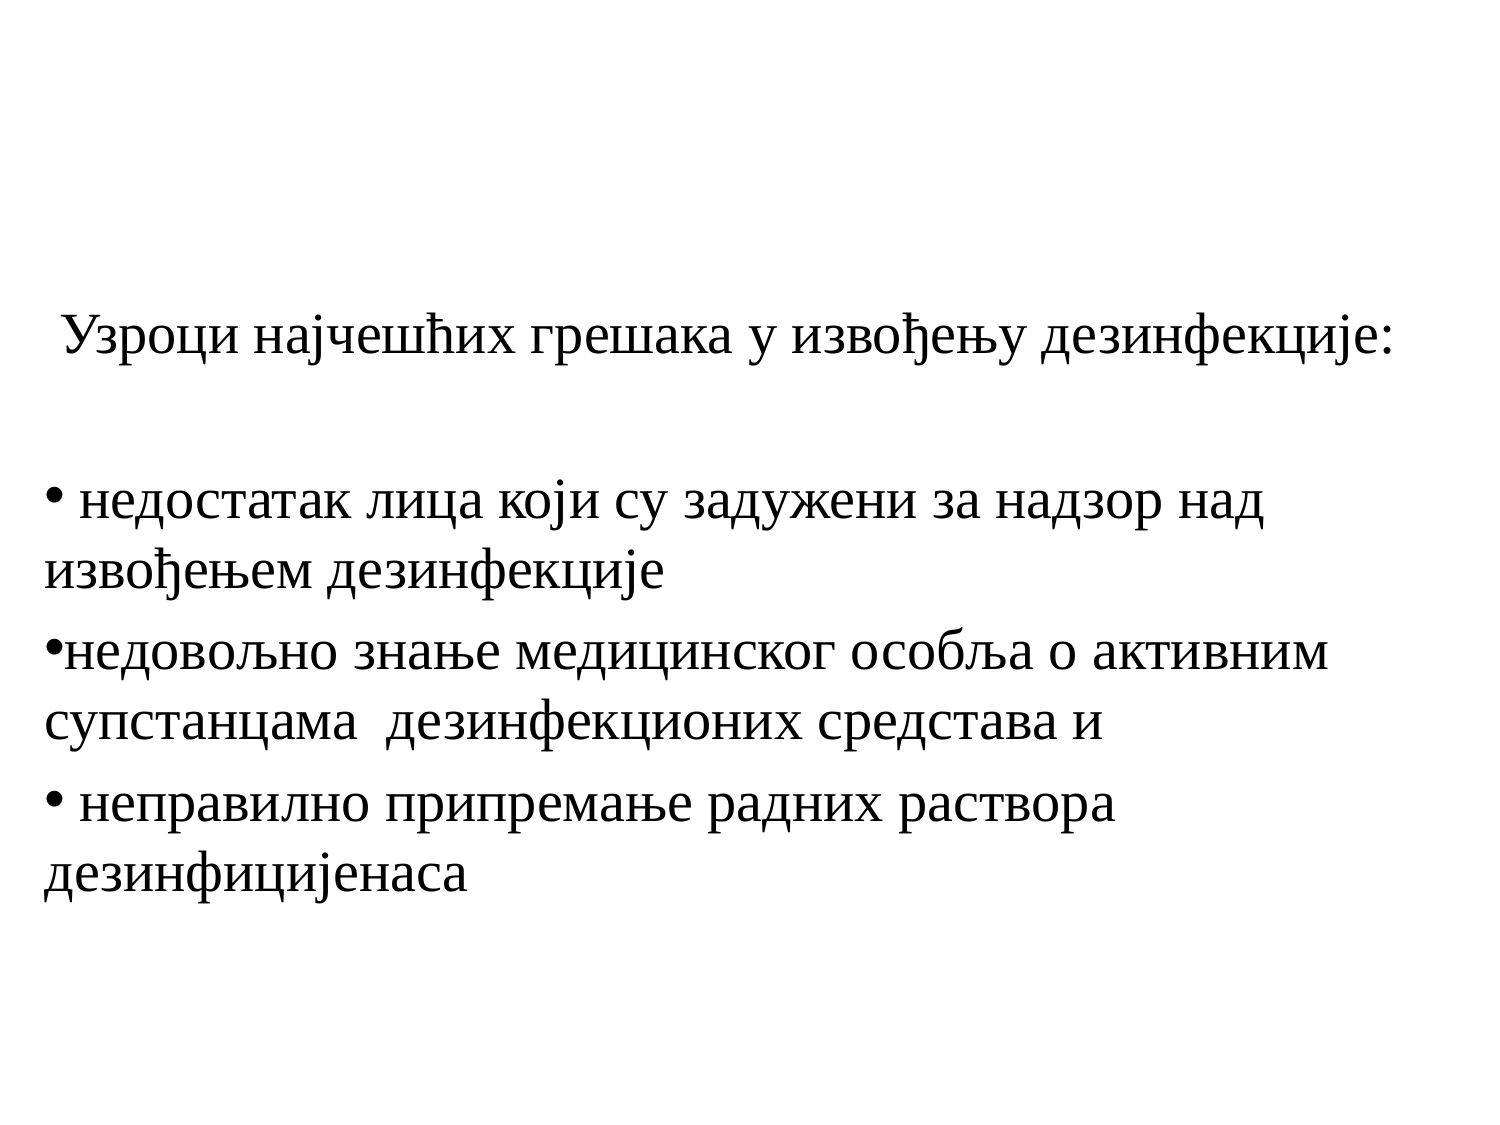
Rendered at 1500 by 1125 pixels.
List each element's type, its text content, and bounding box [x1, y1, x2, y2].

subtitle Узроци најчешћих грешака у извођењу дезинфекције: недостатак лица који су задужени за надзор над извођењем дезинфекције недовољно знање медицинског особља о активним супстанцама дезинфекционих средстава и неправилно припремање радних раствора дезинфицијенаса [29, 278, 1447, 1022]
